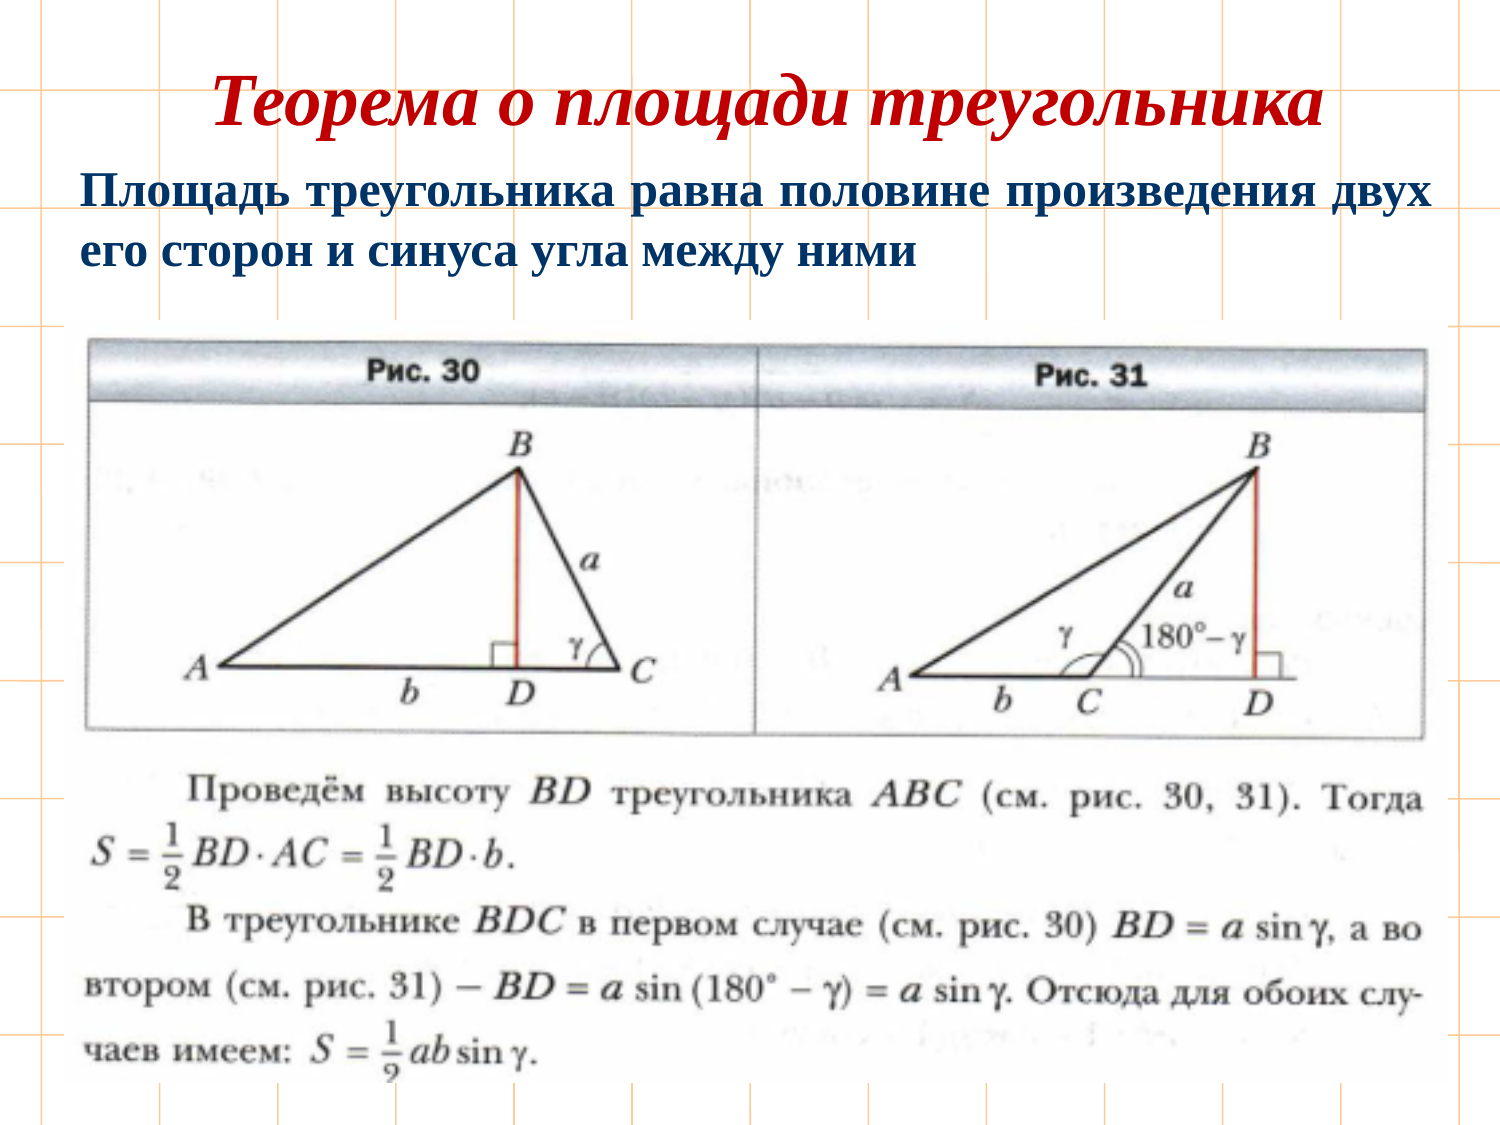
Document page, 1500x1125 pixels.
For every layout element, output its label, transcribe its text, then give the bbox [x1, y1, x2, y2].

text_box Теорема о площади треугольника [171, 42, 1365, 148]
text_box Площадь треугольника равна половине произведения двух его сторон и синуса угла между ними [64, 148, 1448, 284]
picture [64, 319, 1448, 1083]
